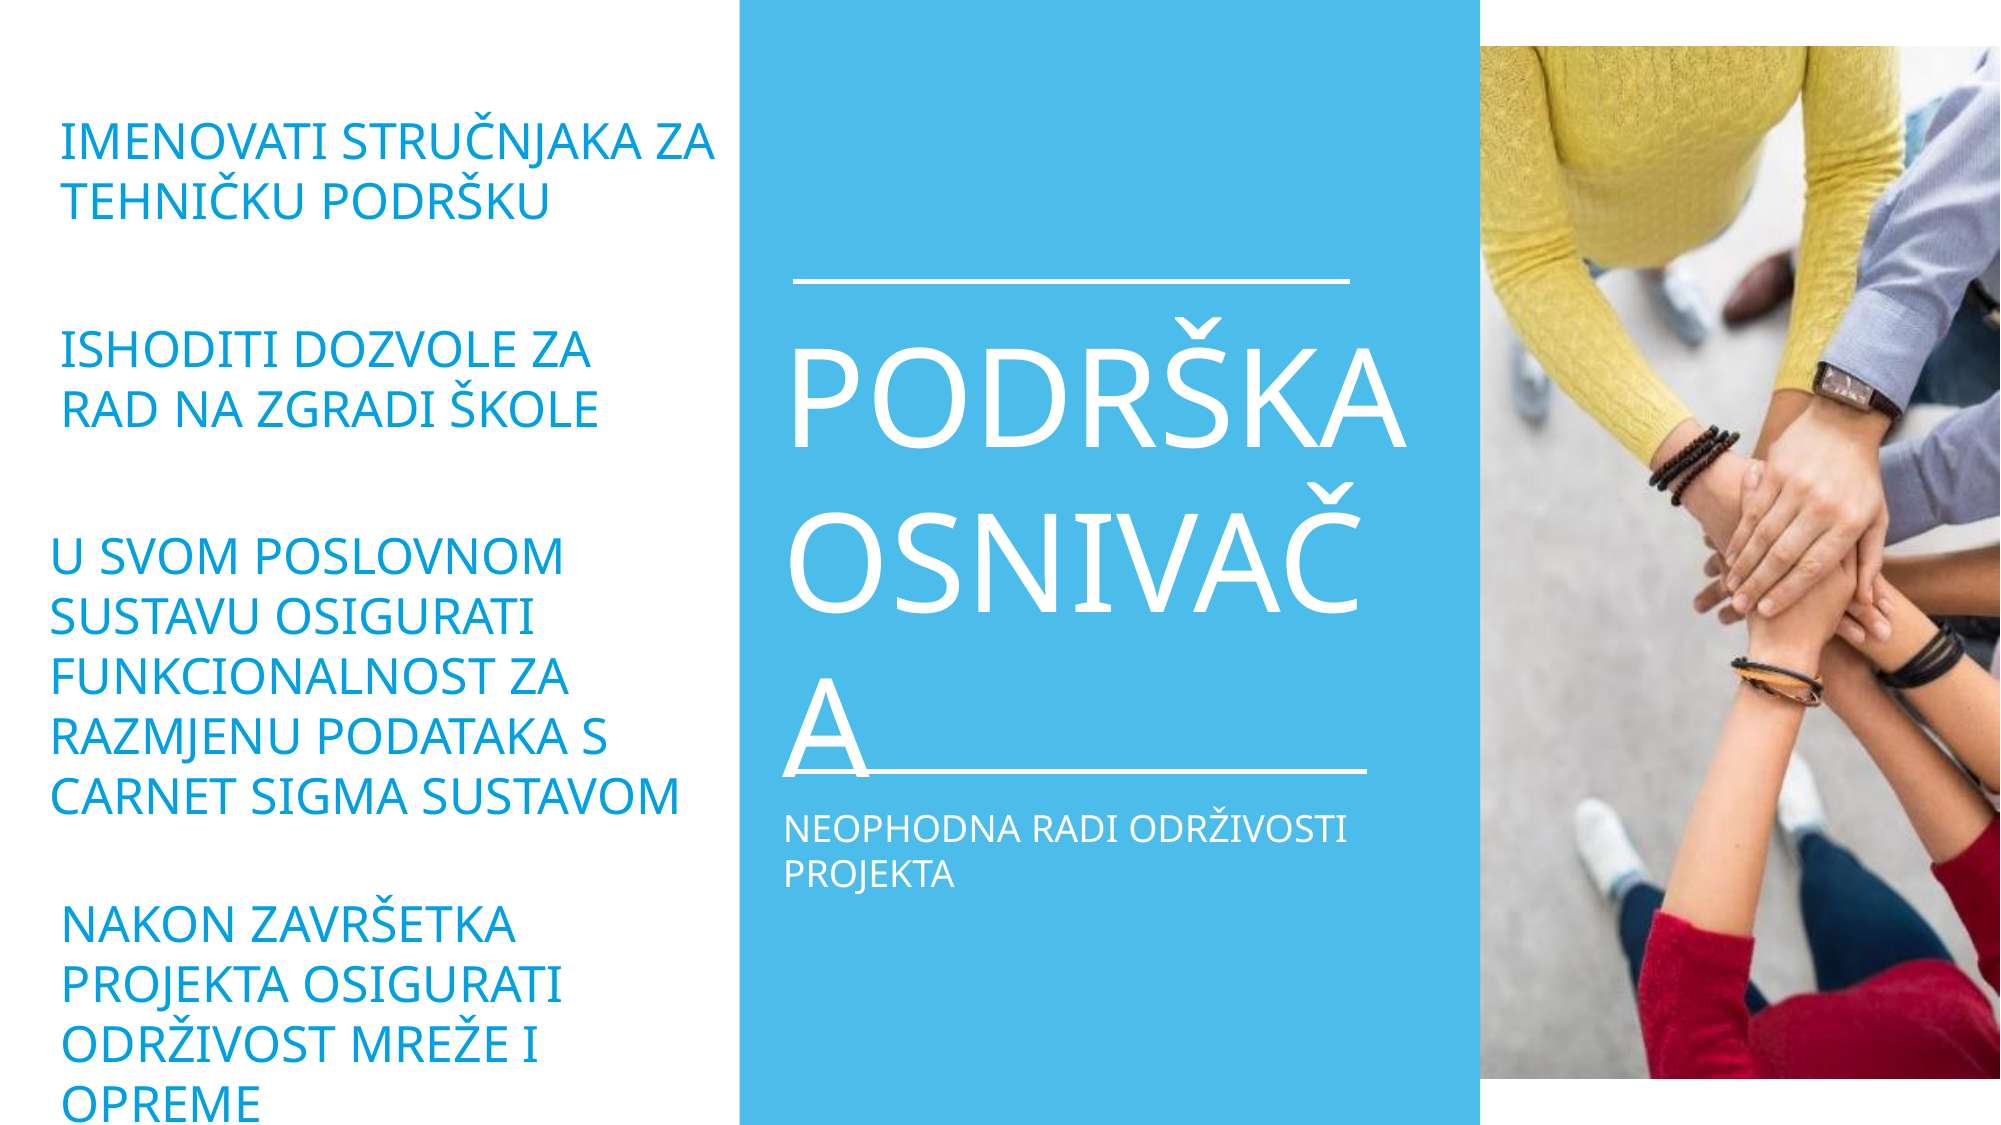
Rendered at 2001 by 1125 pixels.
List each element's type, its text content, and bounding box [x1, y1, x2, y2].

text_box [739, 0, 1481, 1125]
text_box NAKON ZAVRŠETKA PROJEKTA OSIGURATI ODRŽIVOST MREŽE I OPREME [46, 825, 721, 1125]
text_box U SVOM POSLOVNOM SUSTAVU OSIGURATI FUNKCIONALNOST ZA RAZMJENU PODATAKA S CARNET SIGMA SUSTAVOM [35, 517, 732, 832]
text_box IMENOVATI STRUČNJAKA ZA TEHNIČKU PODRŠKU [46, 102, 739, 238]
text_box ISHODITI DOZVOLE ZA RAD NA ZGRADI ŠKOLE [45, 309, 706, 445]
picture [1481, 46, 2000, 1079]
